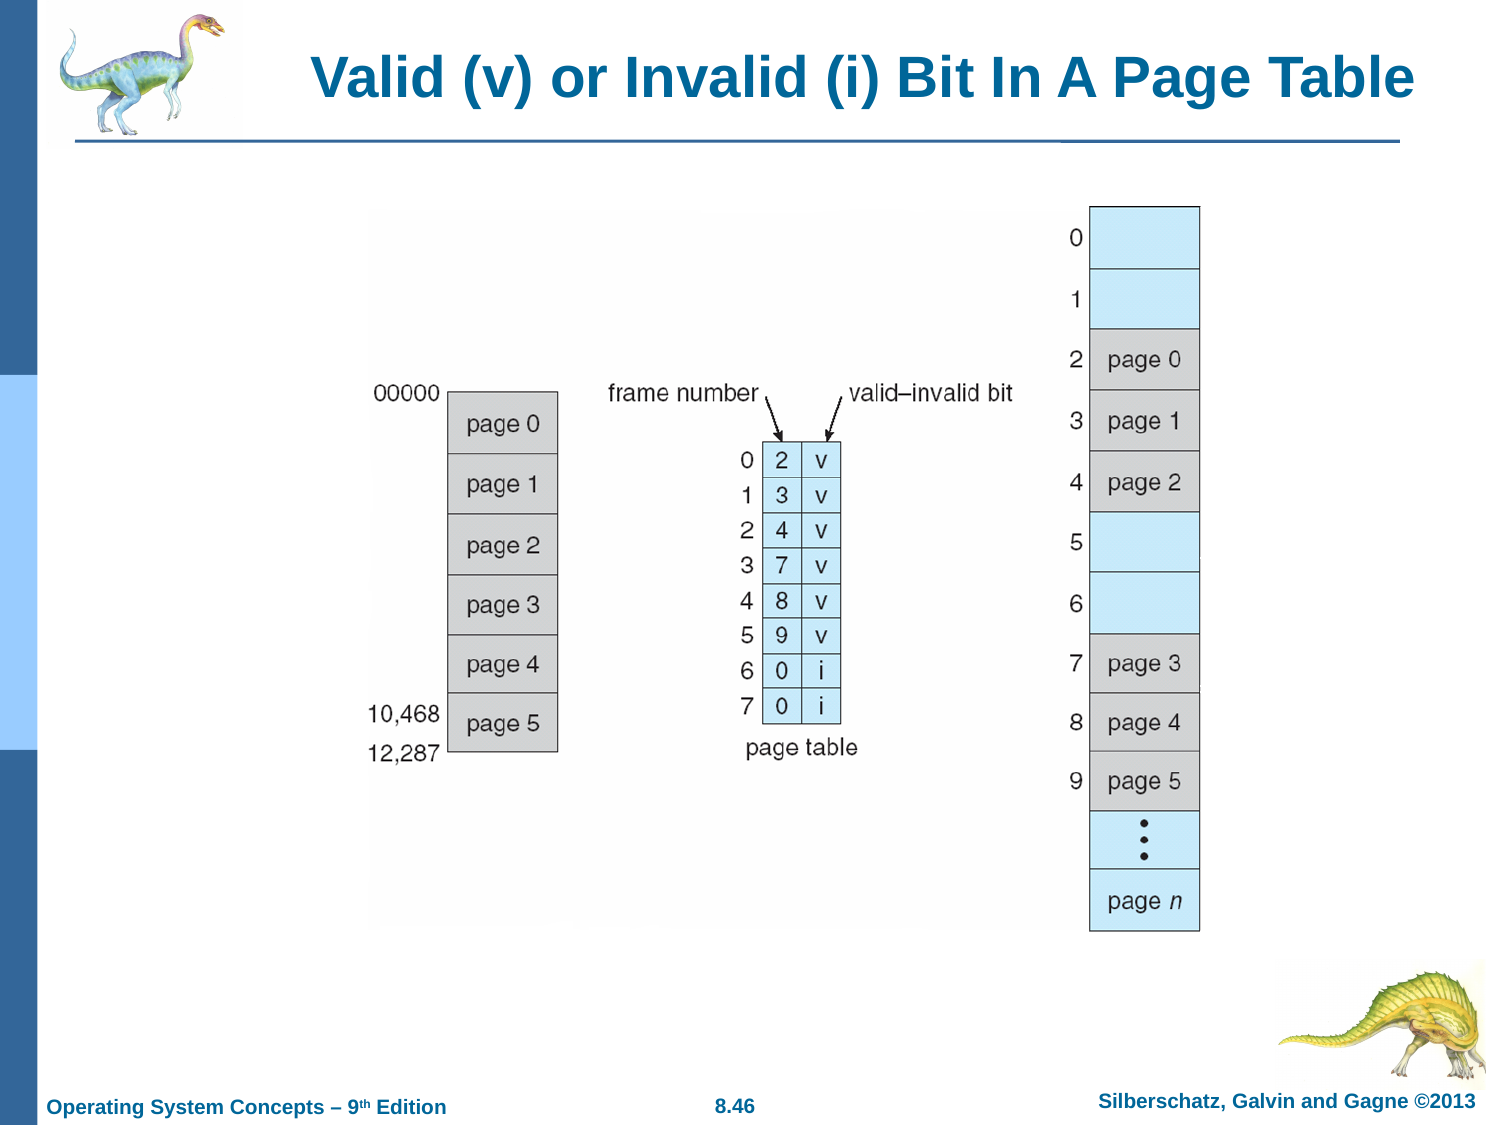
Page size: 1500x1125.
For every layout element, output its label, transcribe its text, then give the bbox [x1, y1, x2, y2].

title Valid (v) or Invalid (i) Bit In A Page Table [280, 0, 1448, 118]
picture [46, 0, 243, 149]
picture [364, 205, 1202, 932]
picture [1275, 959, 1486, 1090]
